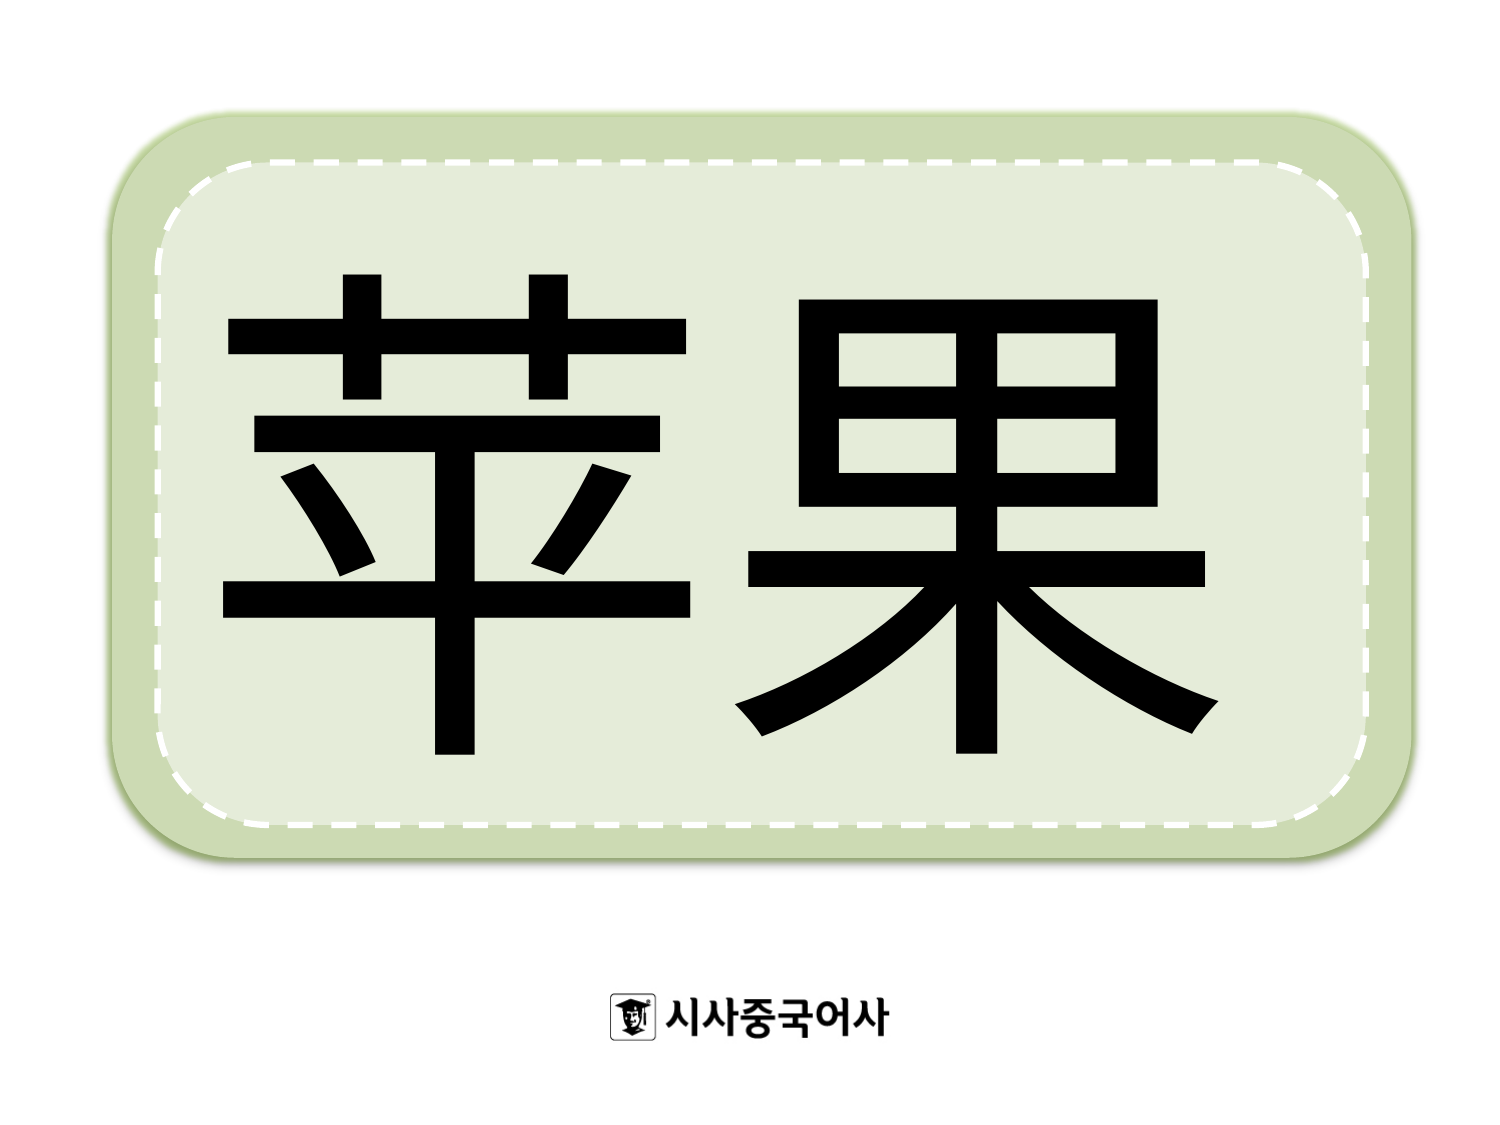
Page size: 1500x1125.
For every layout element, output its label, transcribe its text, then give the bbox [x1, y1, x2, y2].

text_box 苹果 [171, 172, 1380, 836]
text_box [162, 160, 1371, 824]
picture [602, 987, 898, 1047]
